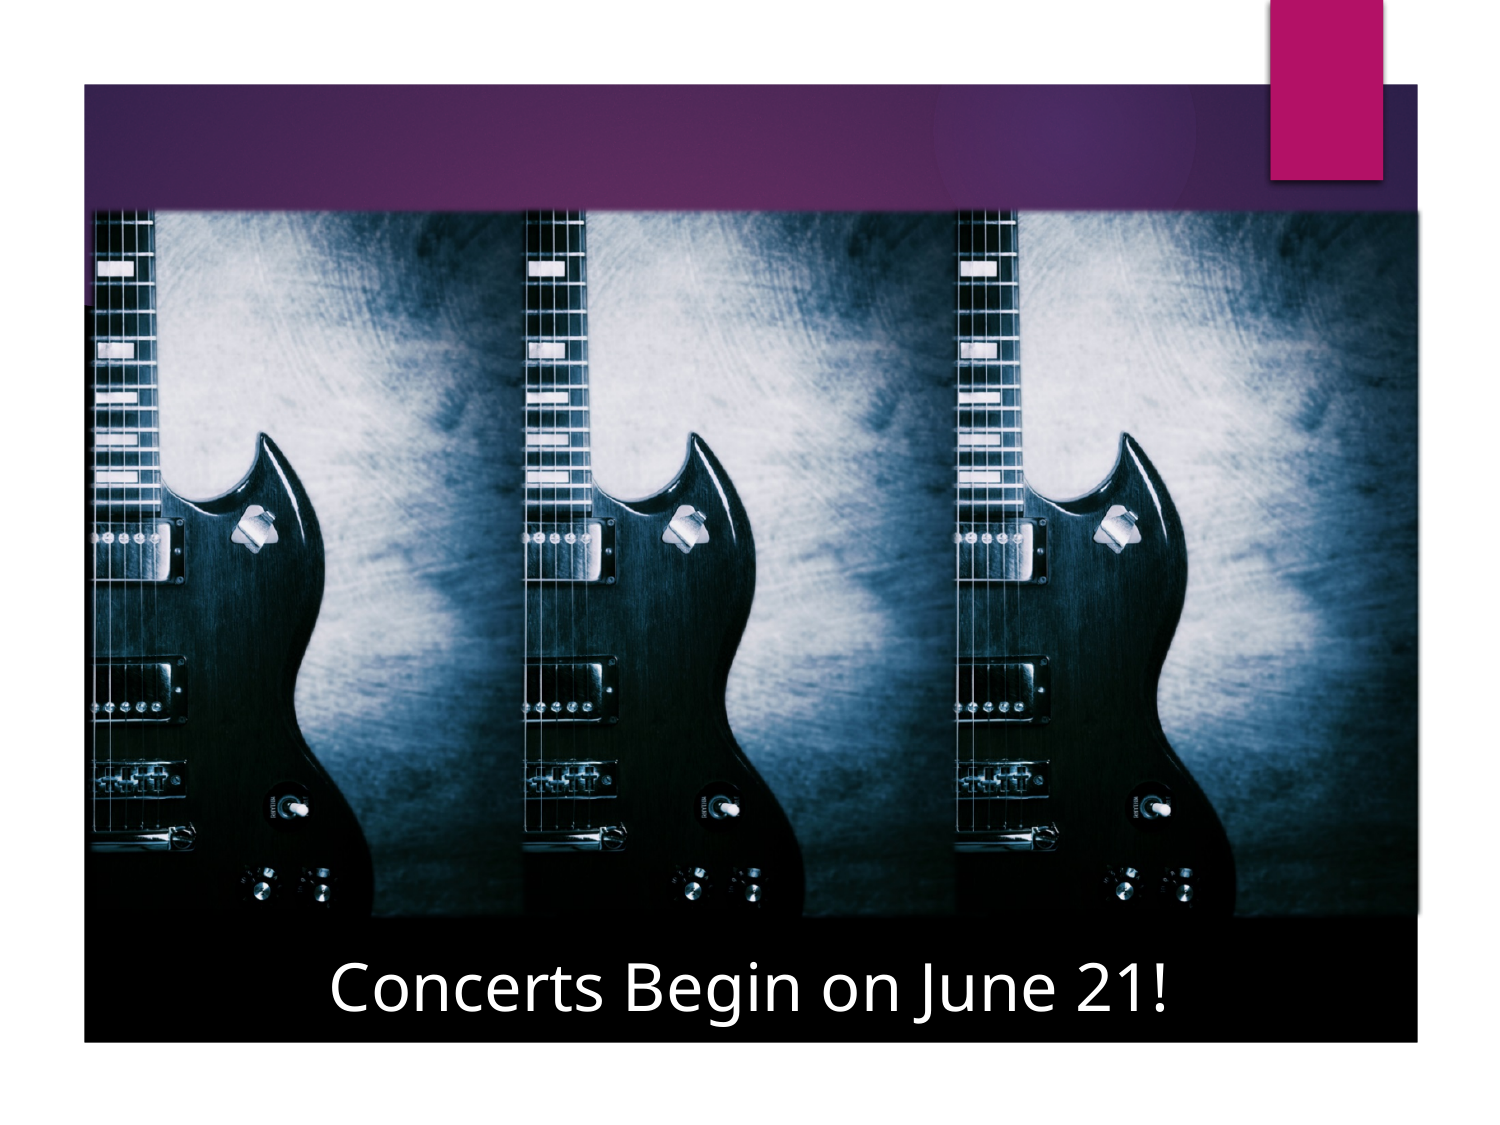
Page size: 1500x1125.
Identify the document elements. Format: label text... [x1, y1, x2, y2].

text_box Concerts Begin on June 21! [314, 937, 1186, 1033]
picture [87, 206, 1424, 919]
